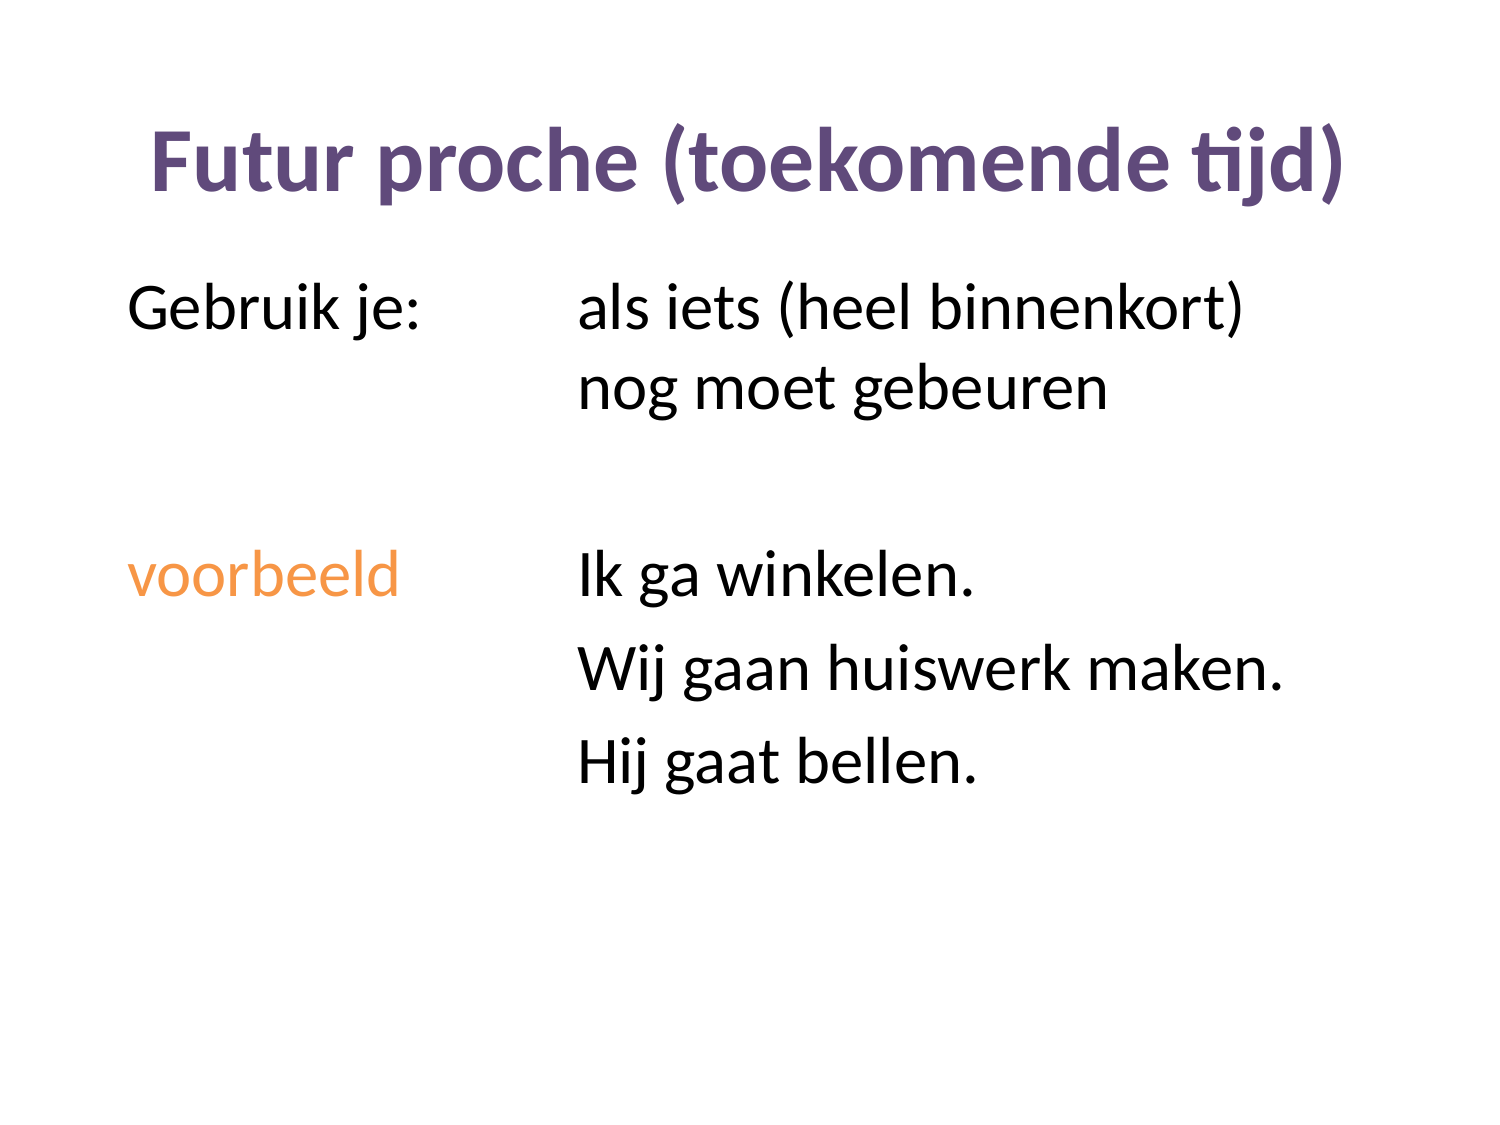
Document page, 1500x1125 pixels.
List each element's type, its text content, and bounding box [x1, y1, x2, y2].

text_box Gebruik je: als iets (heel binnenkort) nog moet gebeuren voorbeeld Ik ga winkelen. Wij gaan huiswerk maken. Hij gaat bellen. [112, 255, 1388, 1035]
text_box Futur proche (toekomende tijd) [112, 89, 1388, 220]
